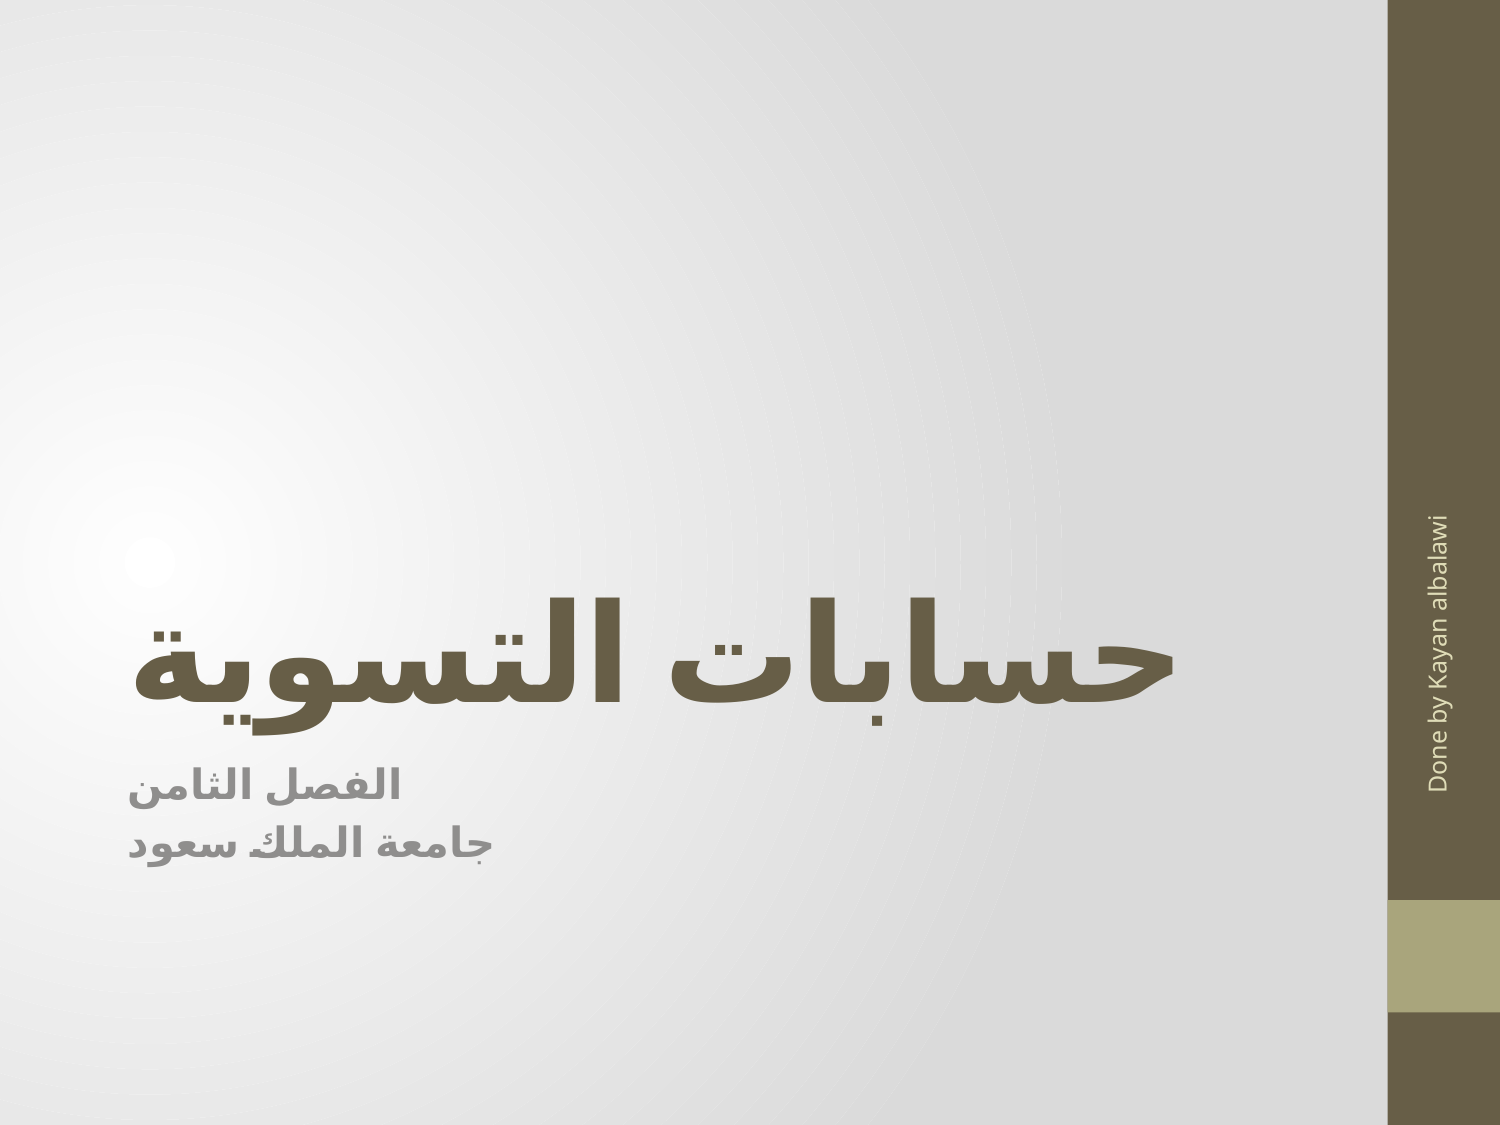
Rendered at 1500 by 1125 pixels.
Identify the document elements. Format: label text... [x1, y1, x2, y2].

title حسابات التسوية [112, 312, 1350, 738]
footer Done by Kayan albalawi [1408, 500, 1469, 889]
subtitle الفصل الثامن جامعة الملك سعود [112, 750, 1173, 925]
